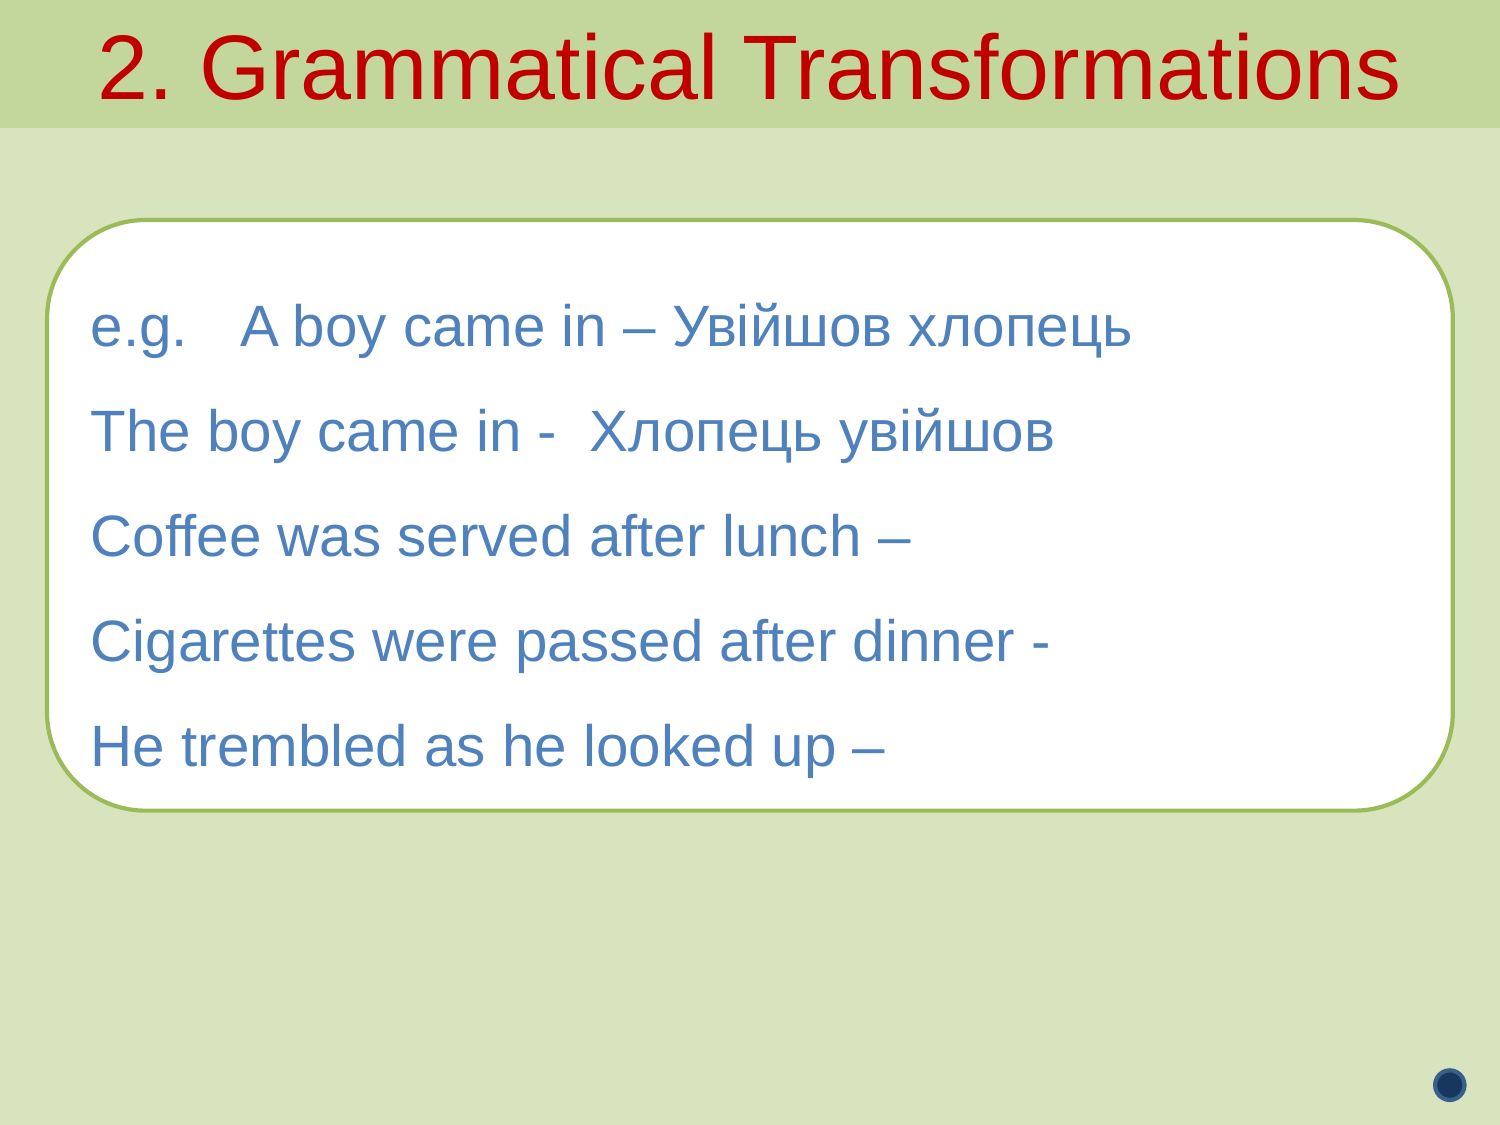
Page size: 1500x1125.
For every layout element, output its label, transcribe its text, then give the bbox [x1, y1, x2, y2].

text_box e.g. A boy came in – Увійшов хлопець The boy came in - Хлопець увійшов Coffee was served after lunch – Cigarettes were passed after dinner - He trembled as he looked up – [44, 217, 1455, 813]
text_box [1433, 1068, 1467, 1103]
text_box 2. Grammatical Transformations [0, 0, 1500, 128]
